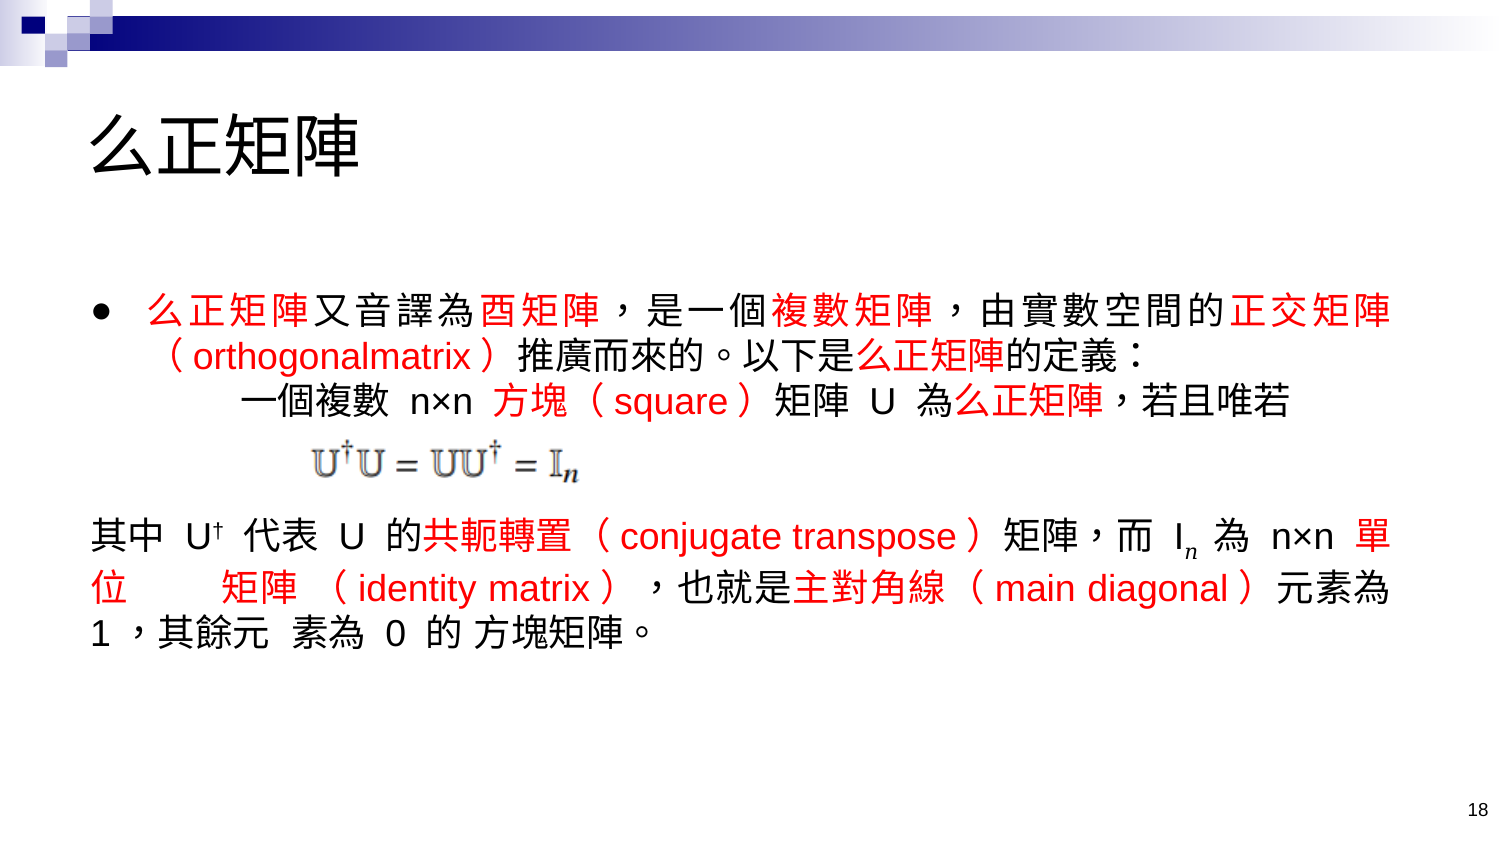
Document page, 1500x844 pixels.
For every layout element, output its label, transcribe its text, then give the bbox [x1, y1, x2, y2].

text_box 么正矩陣又音譯為酉矩陣，是一個複數矩陣，由實數空間的正交矩陣（orthogonalmatrix）推廣而來的。以下是么正矩陣的定義： 一個複數 n×n 方塊（square）矩陣 U 為么正矩陣，若且唯若 其中 U† 代表 U 的共軛轉置（conjugate transpose）矩陣，而 I𝑛 為 n×n 單位 矩陣 （identity matrix），也就是主對角線（main diagonal）元素為 1，其餘元 素為 0 的 方塊矩陣。 [56, 272, 1407, 669]
slide_number 18 [1149, 796, 1500, 827]
picture [298, 426, 598, 505]
title 么正矩陣 [75, 59, 1425, 229]
